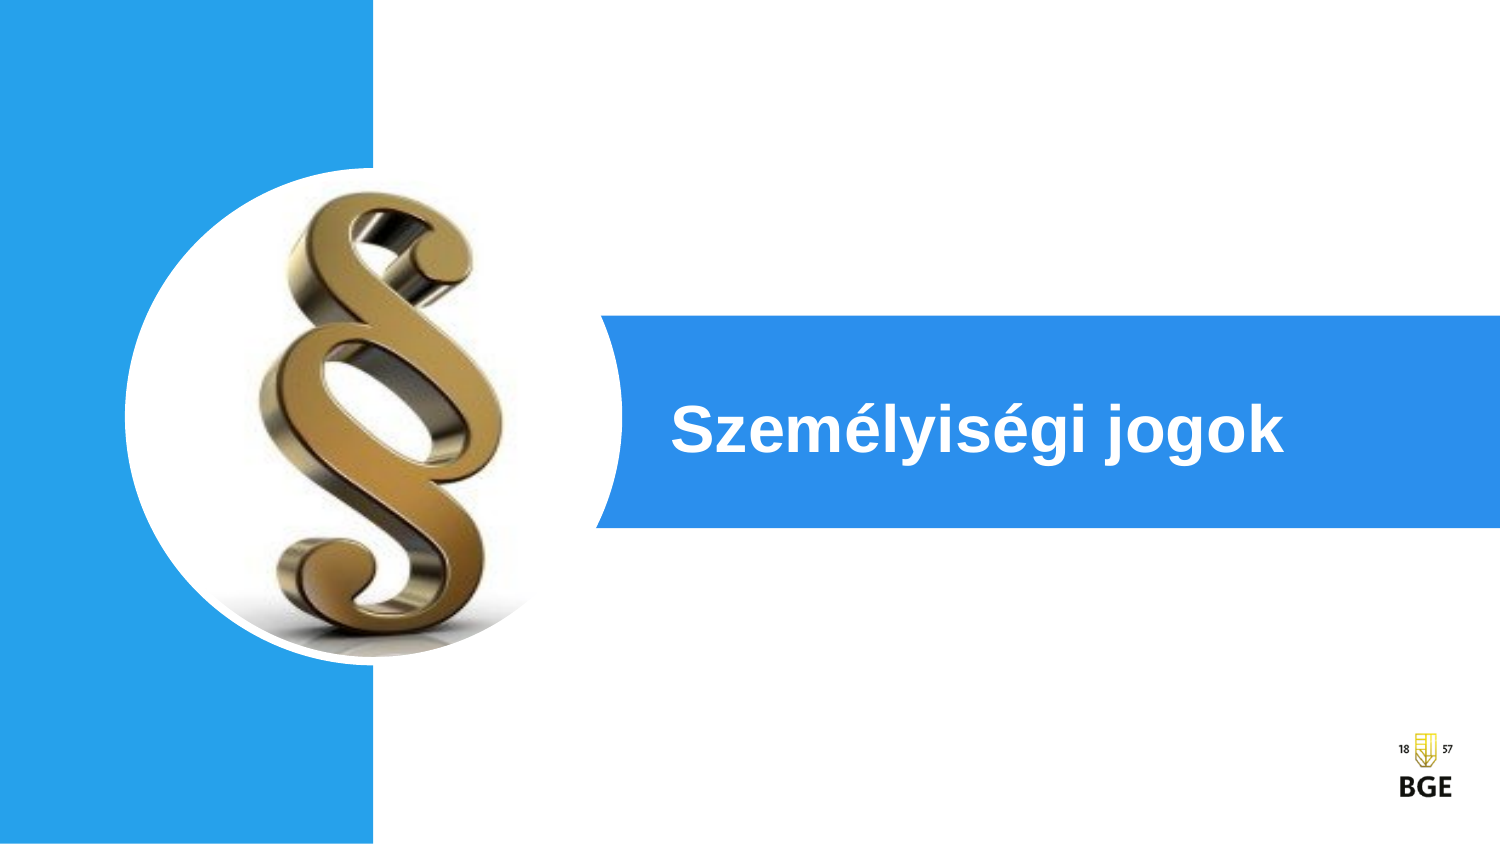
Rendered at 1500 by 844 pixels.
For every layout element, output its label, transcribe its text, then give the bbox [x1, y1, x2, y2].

picture [128, 171, 619, 662]
picture [1388, 727, 1460, 803]
list Személyiségi jogok [655, 357, 1500, 493]
